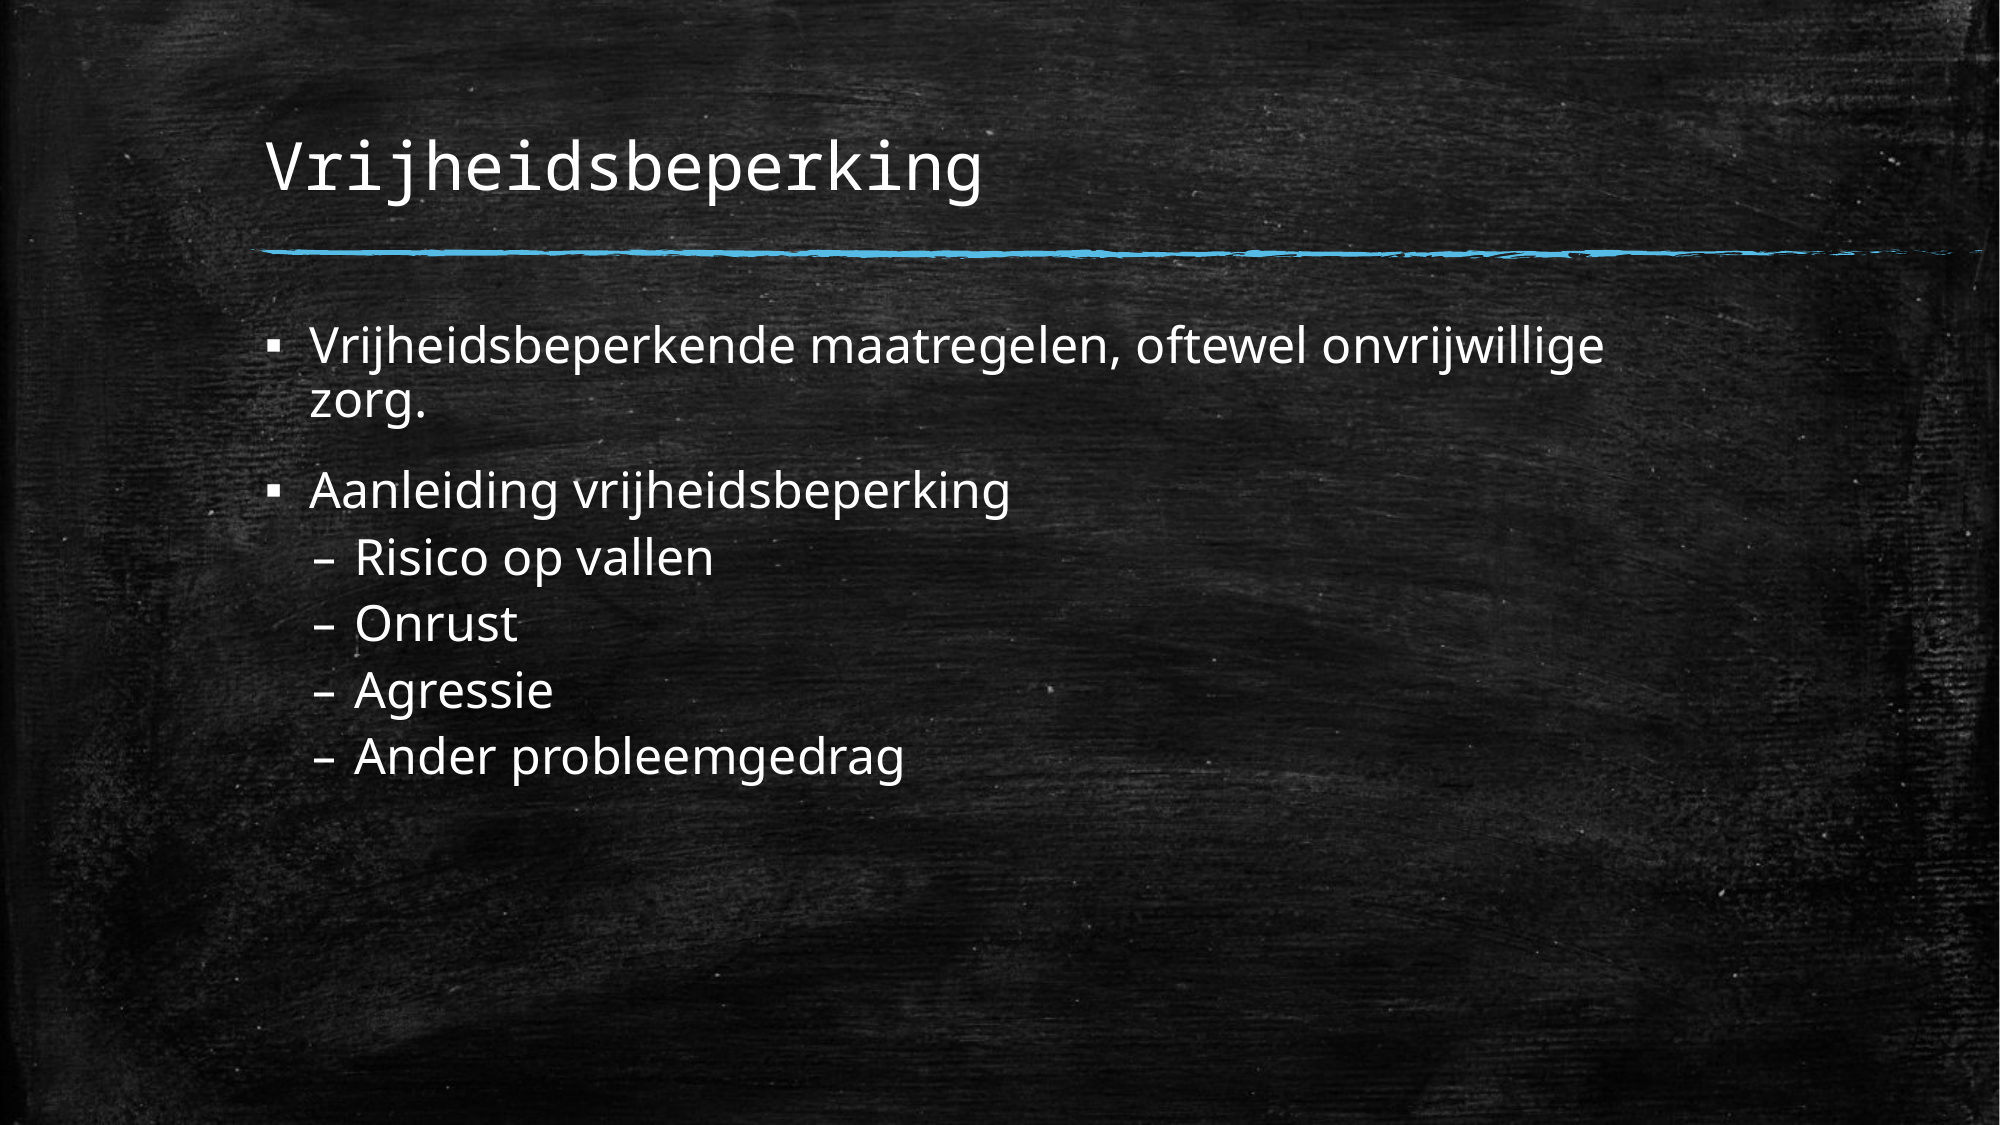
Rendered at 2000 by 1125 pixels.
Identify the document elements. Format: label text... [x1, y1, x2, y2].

list Vrijheidsbeperkende maatregelen, oftewel onvrijwillige zorg. Aanleiding vrijheidsbeperking Risico op vallen Onrust Agressie Ander probleemgedrag [249, 312, 1750, 1013]
title Vrijheidsbeperking [249, 45, 1750, 213]
